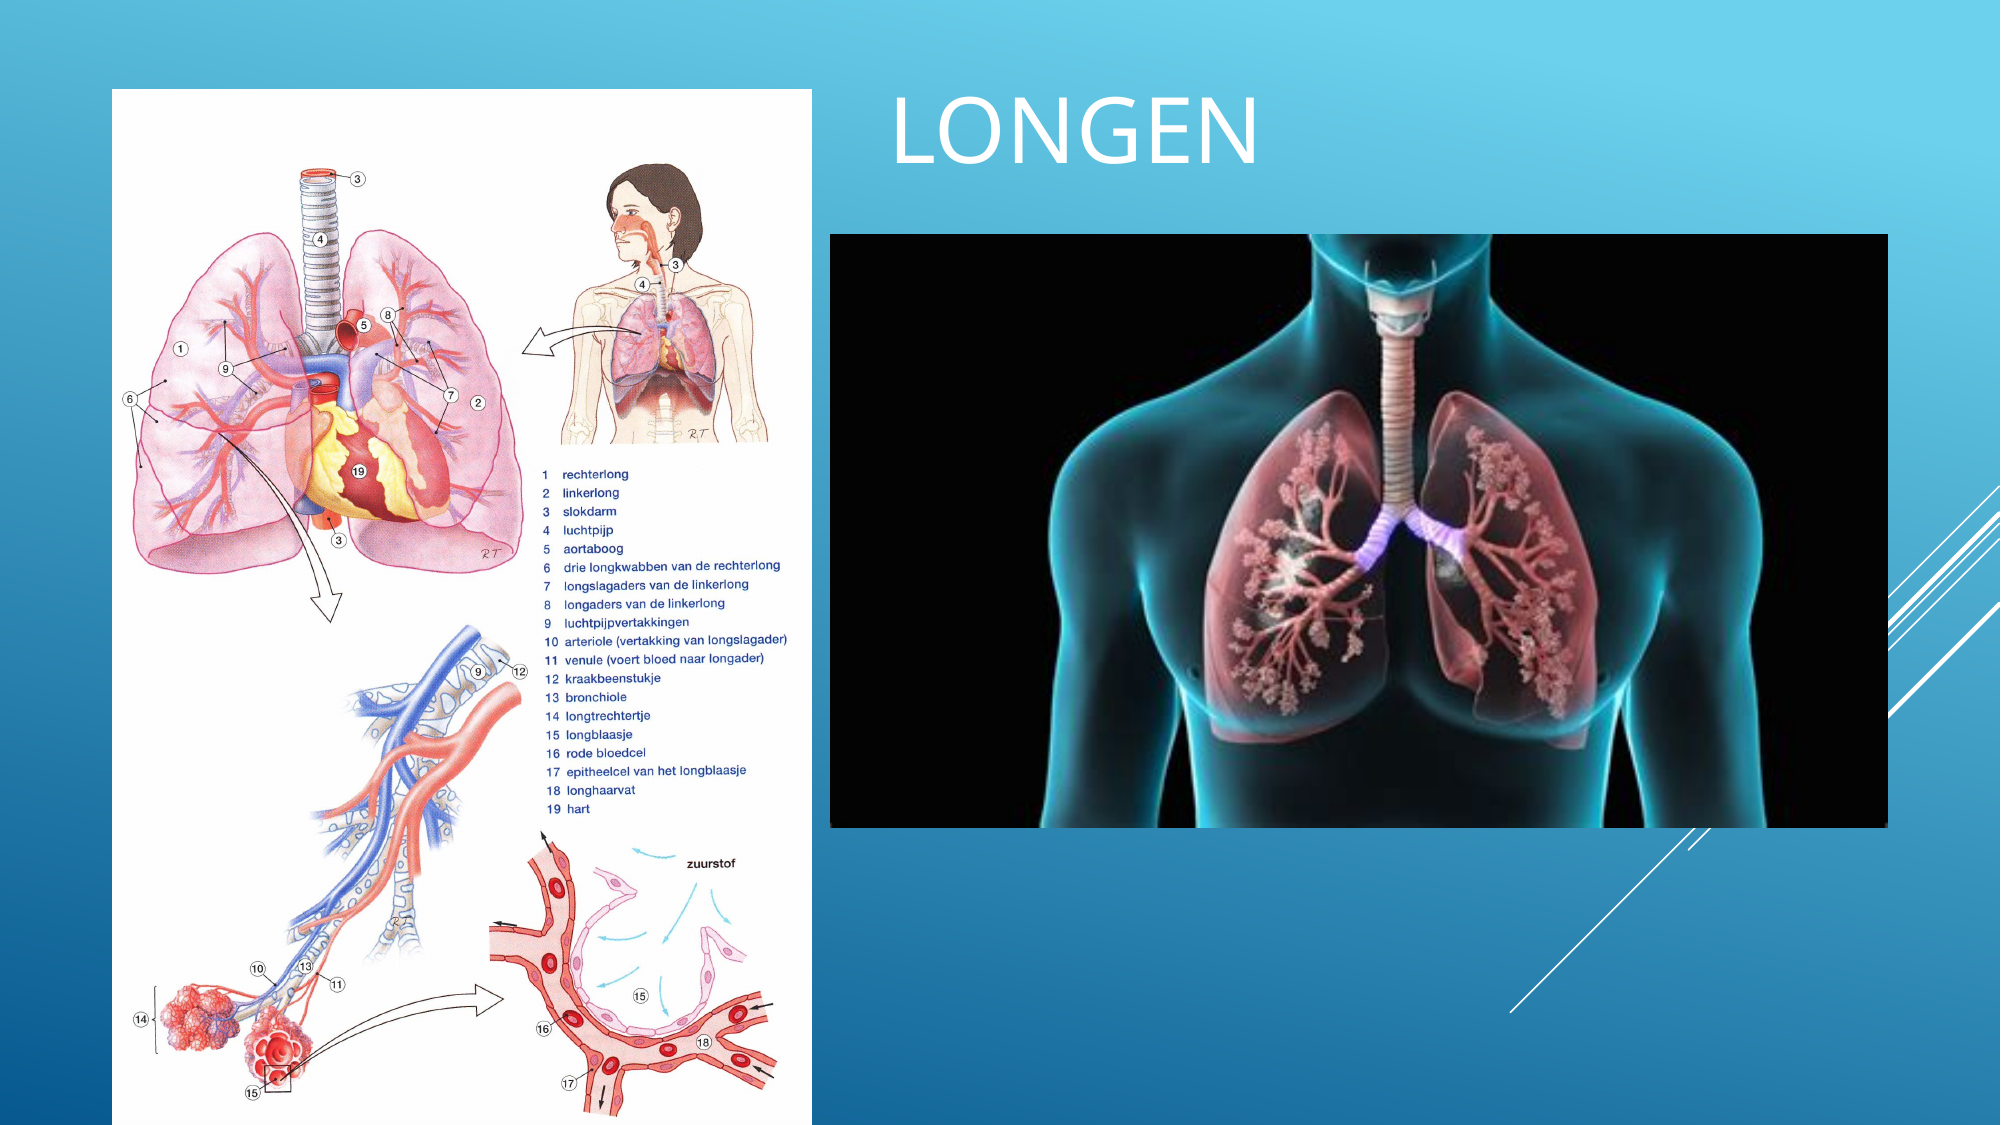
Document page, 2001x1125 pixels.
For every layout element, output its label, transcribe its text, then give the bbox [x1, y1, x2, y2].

picture [111, 89, 813, 1125]
picture [830, 234, 1888, 828]
title Longen [874, 3, 2000, 251]
